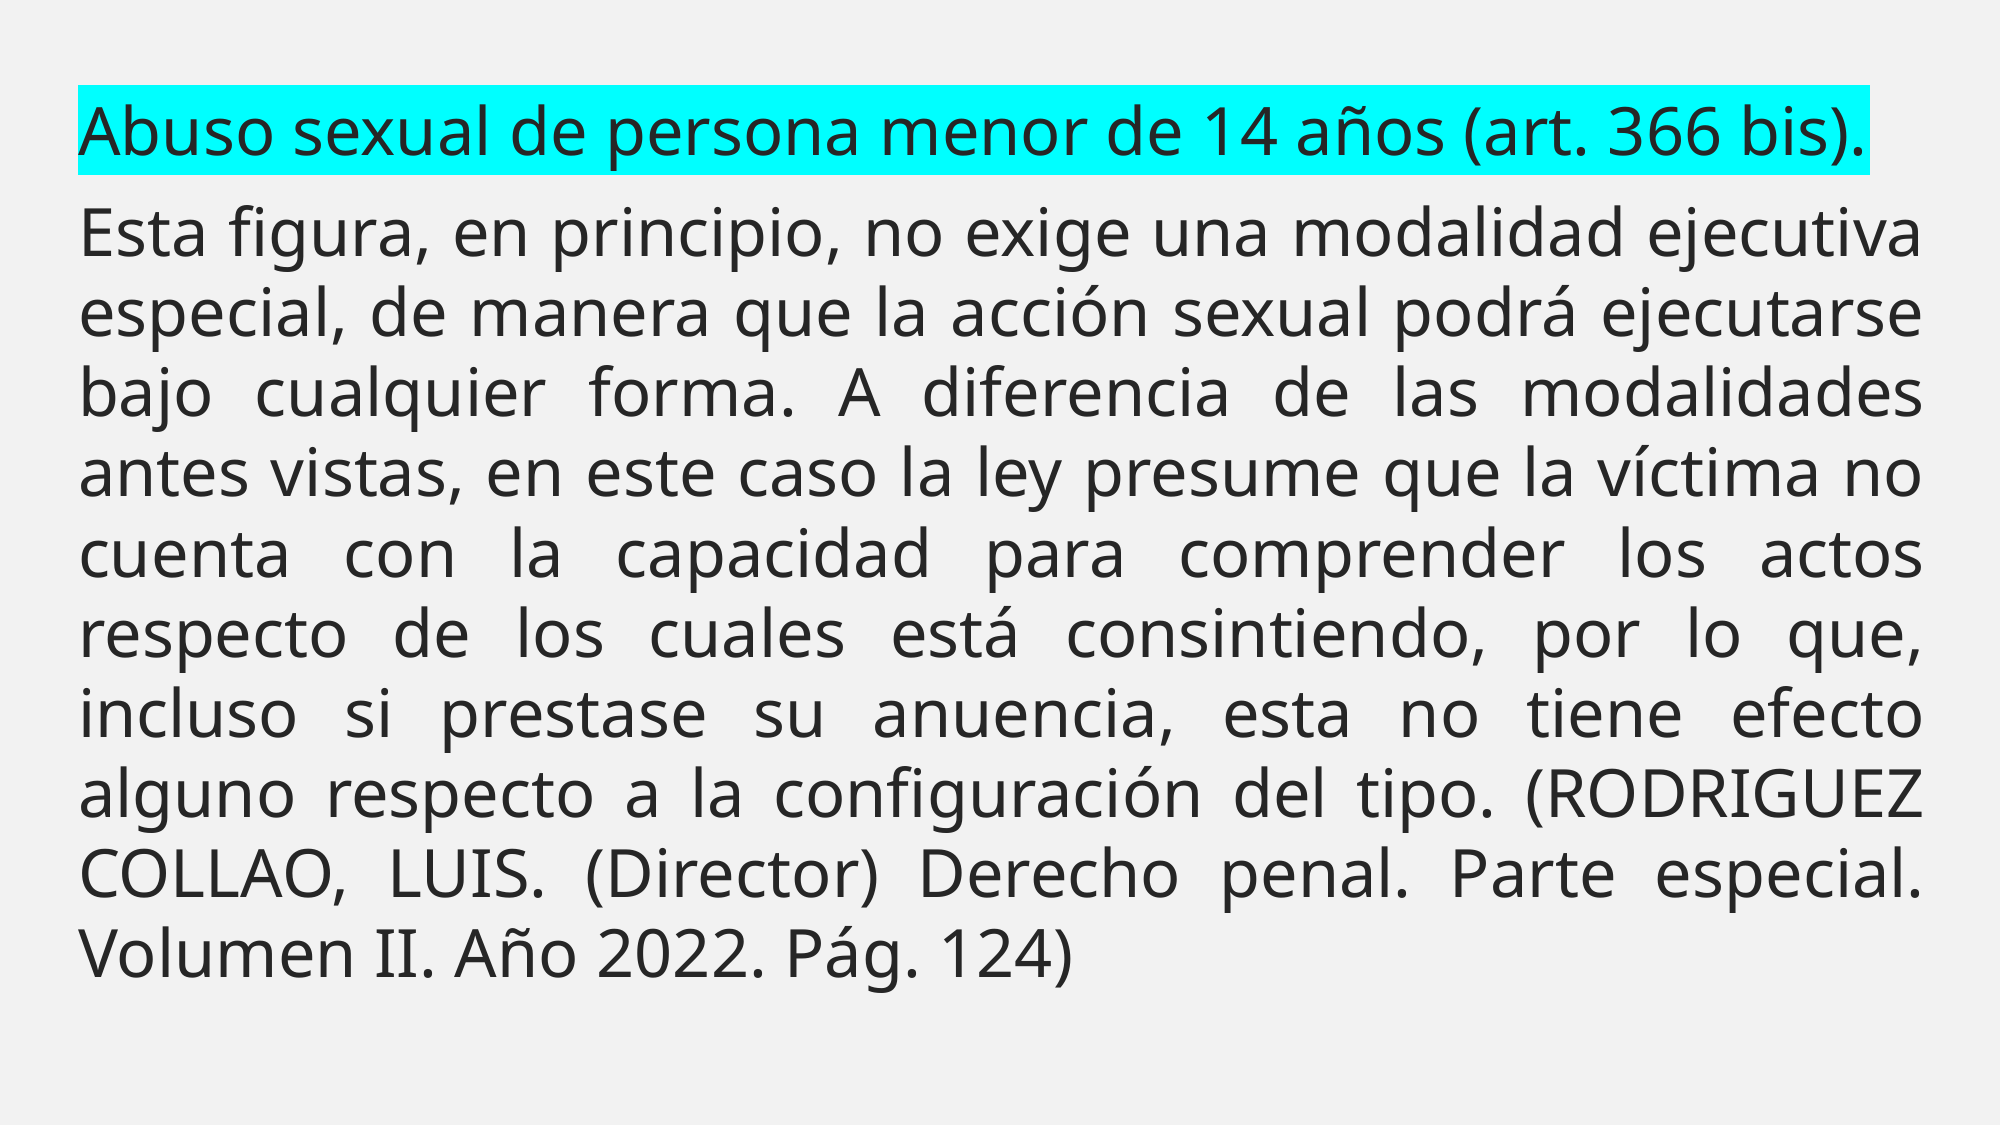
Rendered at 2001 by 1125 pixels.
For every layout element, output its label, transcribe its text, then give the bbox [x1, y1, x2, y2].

list Abuso sexual de persona menor de 14 años (art. 366 bis). Esta figura, en principio, no exige una modalidad ejecutiva especial, de manera que la acción sexual podrá ejecutarse bajo cualquier forma. A diferencia de las modalidades antes vistas, en este caso la ley presume que la víctima no cuenta con la capacidad para comprender los actos respecto de los cuales está consintiendo, por lo que, incluso si prestase su anuencia, esta no tiene efecto alguno respecto a la configuración del tipo. (RODRIGUEZ COLLAO, LUIS. (Director) Derecho penal. Parte especial. Volumen II. Año 2022. Pág. 124) [63, 81, 1943, 1024]
